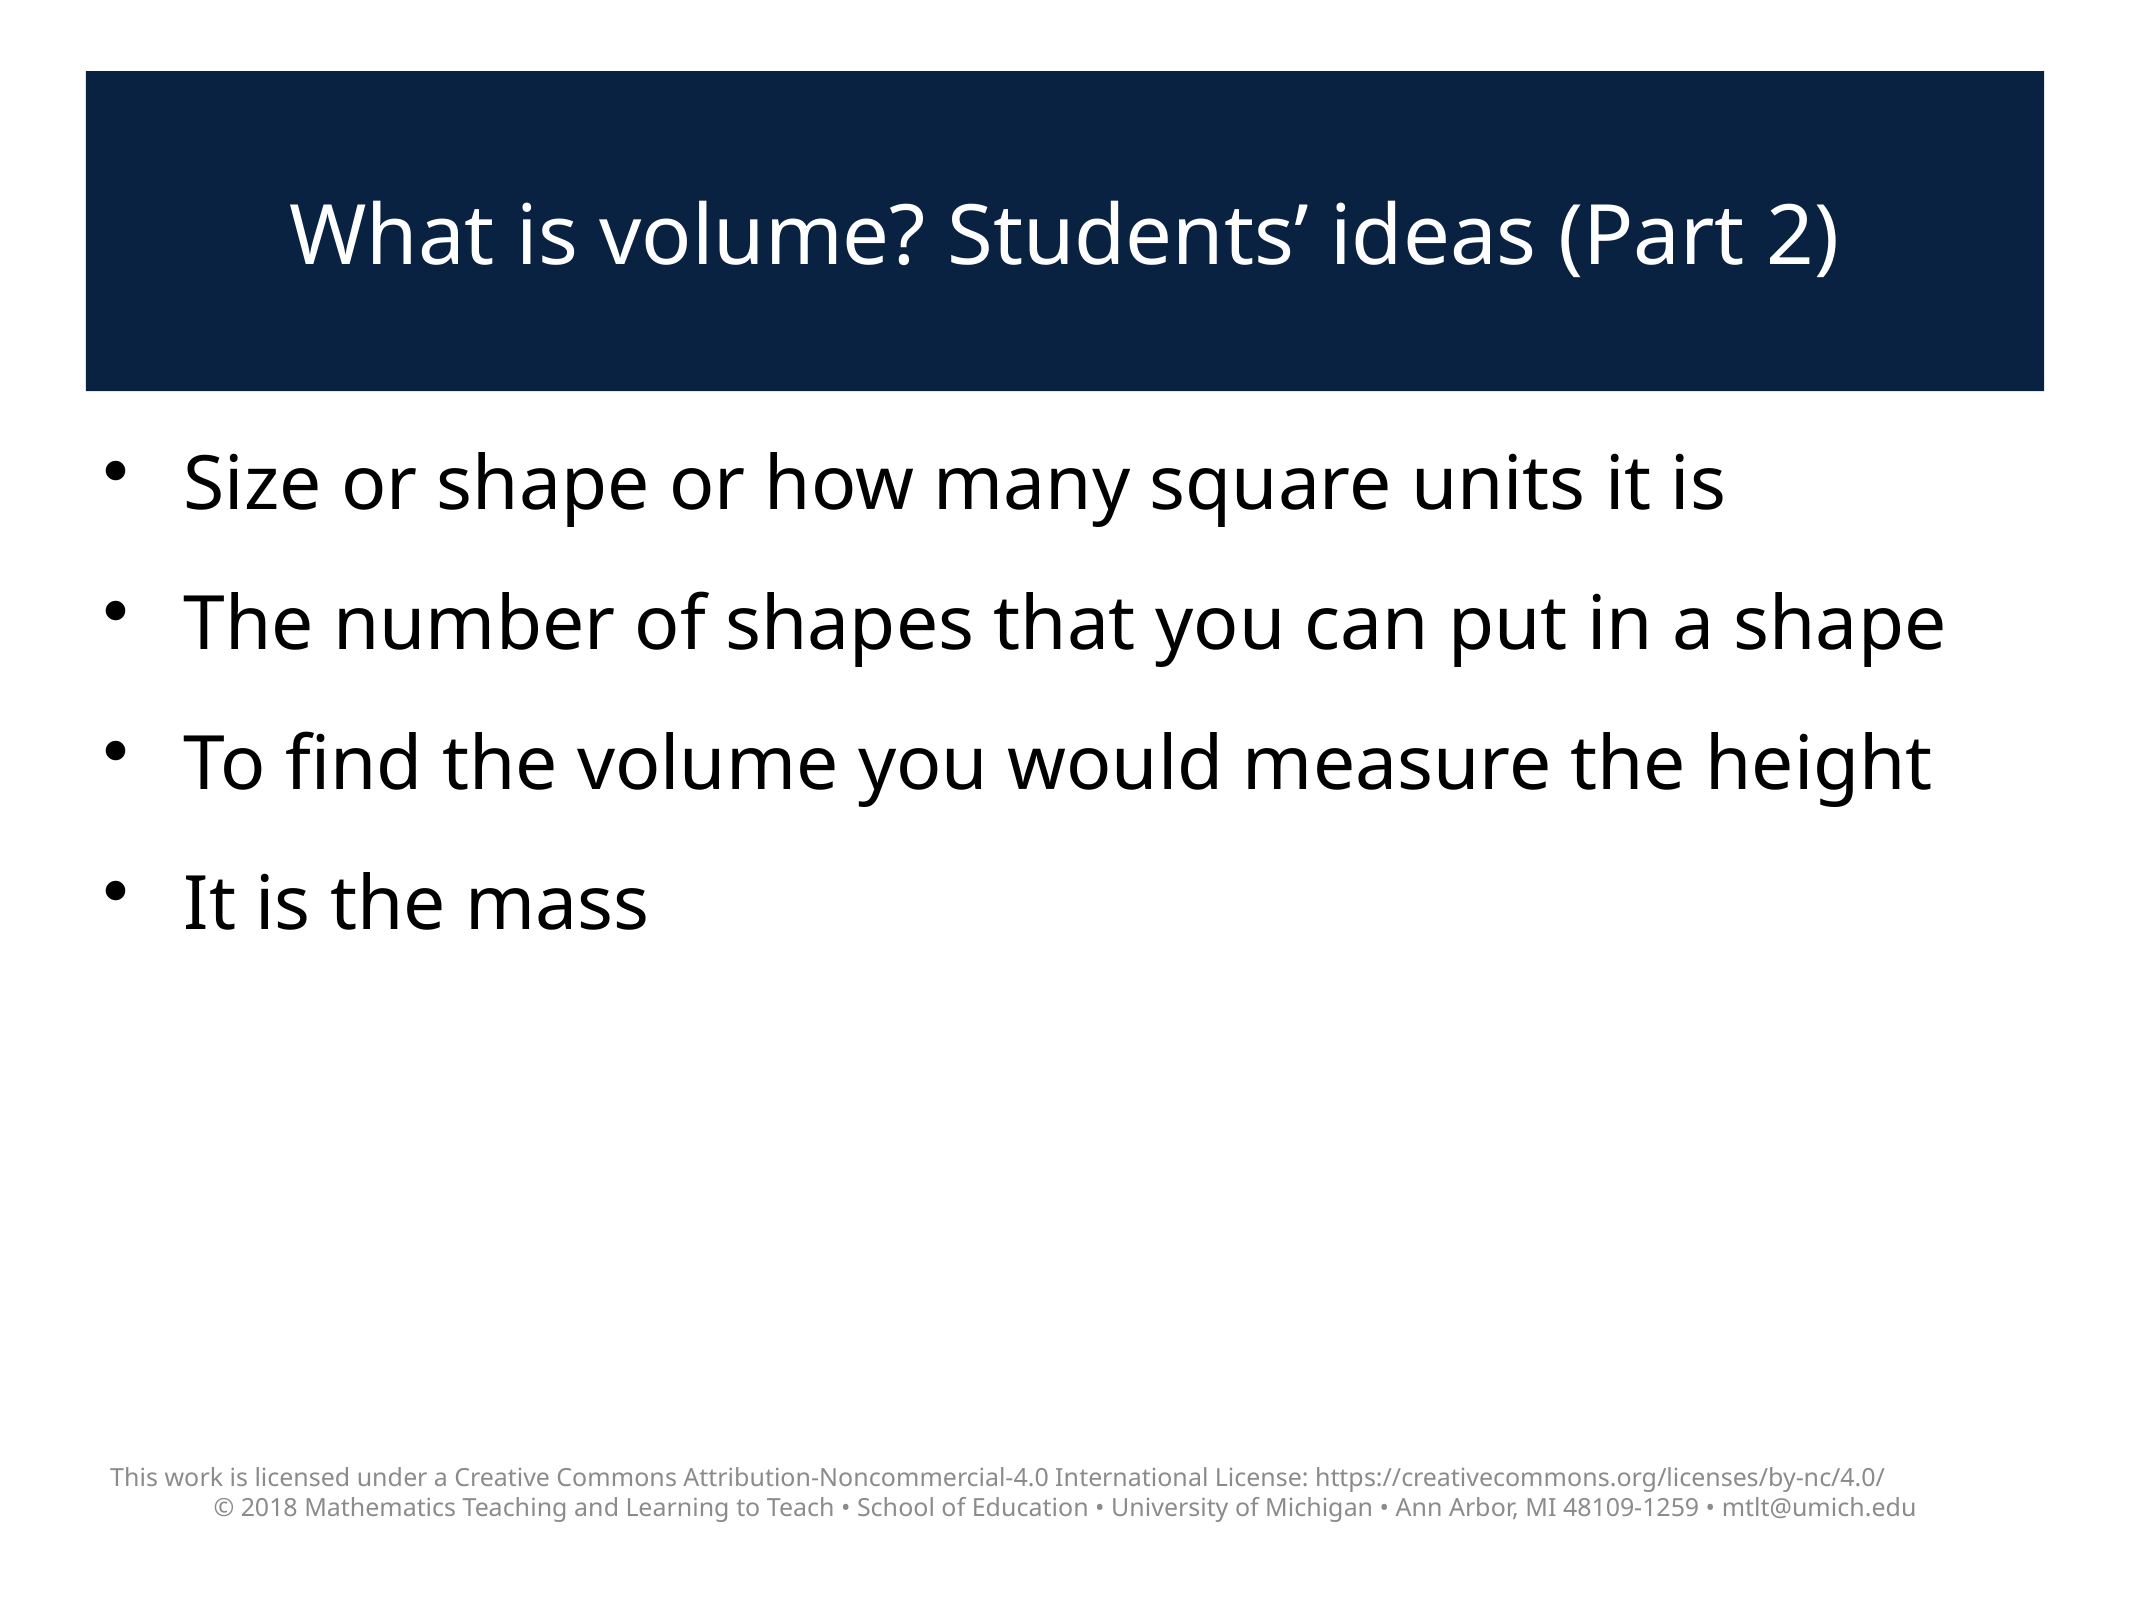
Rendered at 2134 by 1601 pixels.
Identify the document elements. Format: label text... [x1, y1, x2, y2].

title What is volume? Students’ ideas (Part 2) [85, 71, 2045, 392]
list Size or shape or how many square units it is The number of shapes that you can put in a shape To find the volume you would measure the height It is the mass [88, 426, 2045, 1430]
